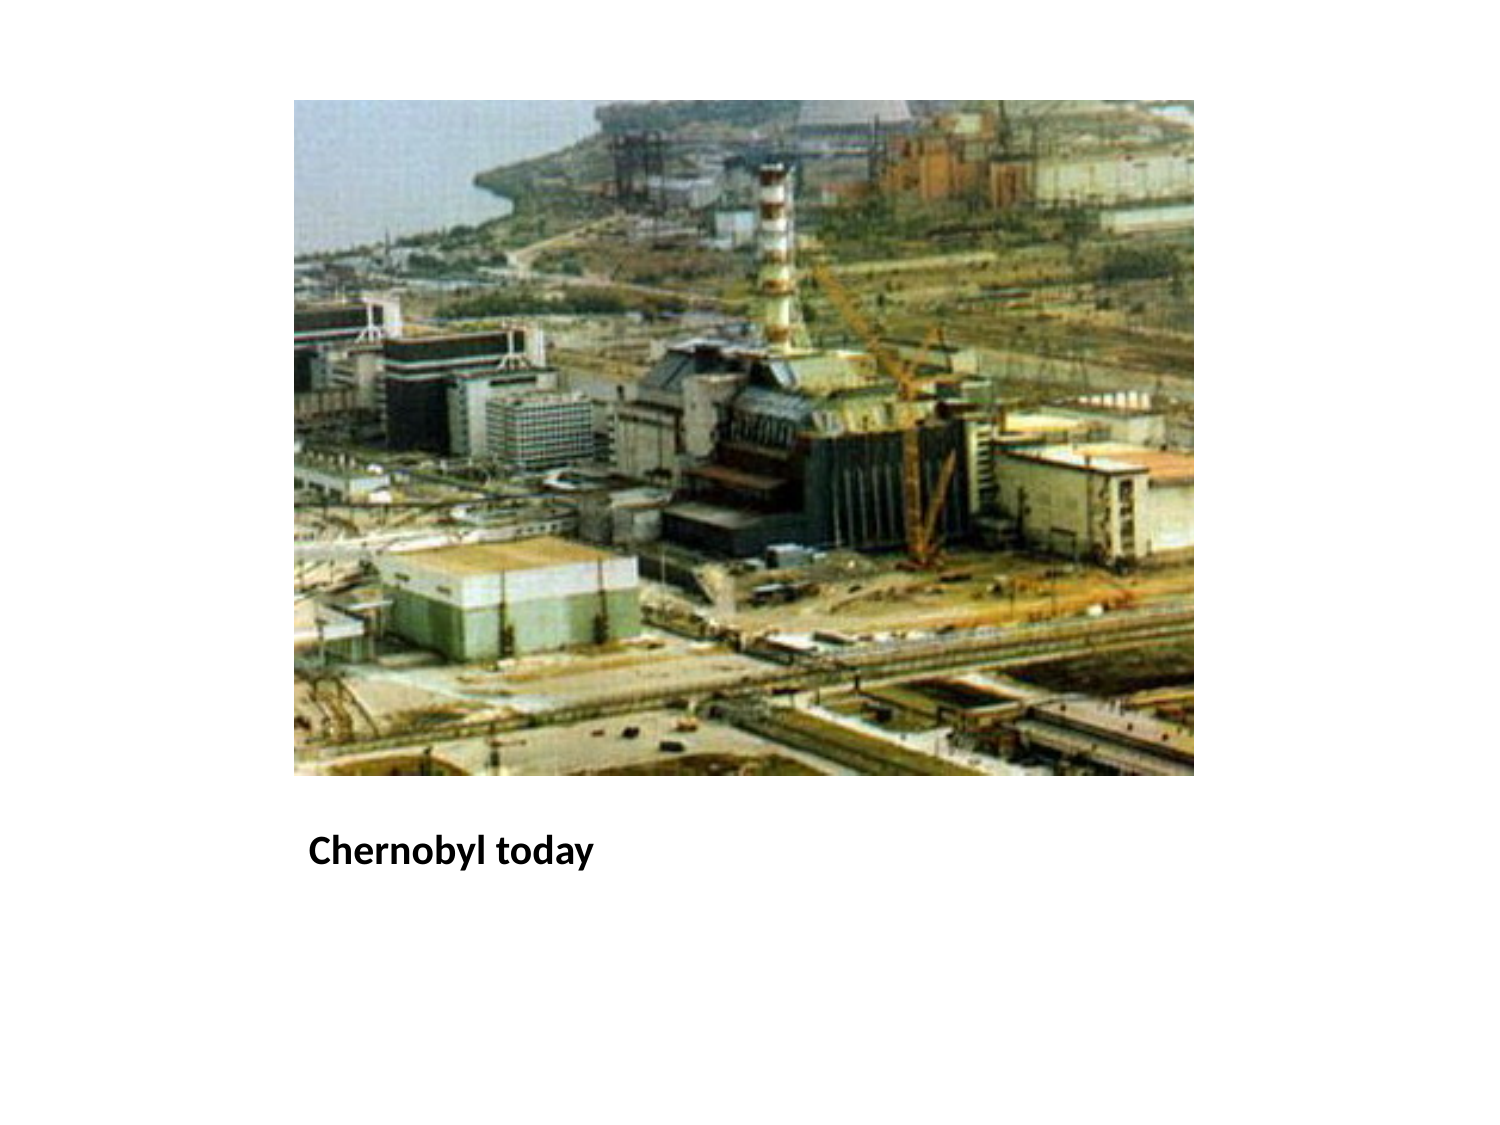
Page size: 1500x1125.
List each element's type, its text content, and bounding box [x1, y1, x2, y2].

title Chernobyl today [294, 787, 1194, 881]
picture [293, 100, 1195, 776]
